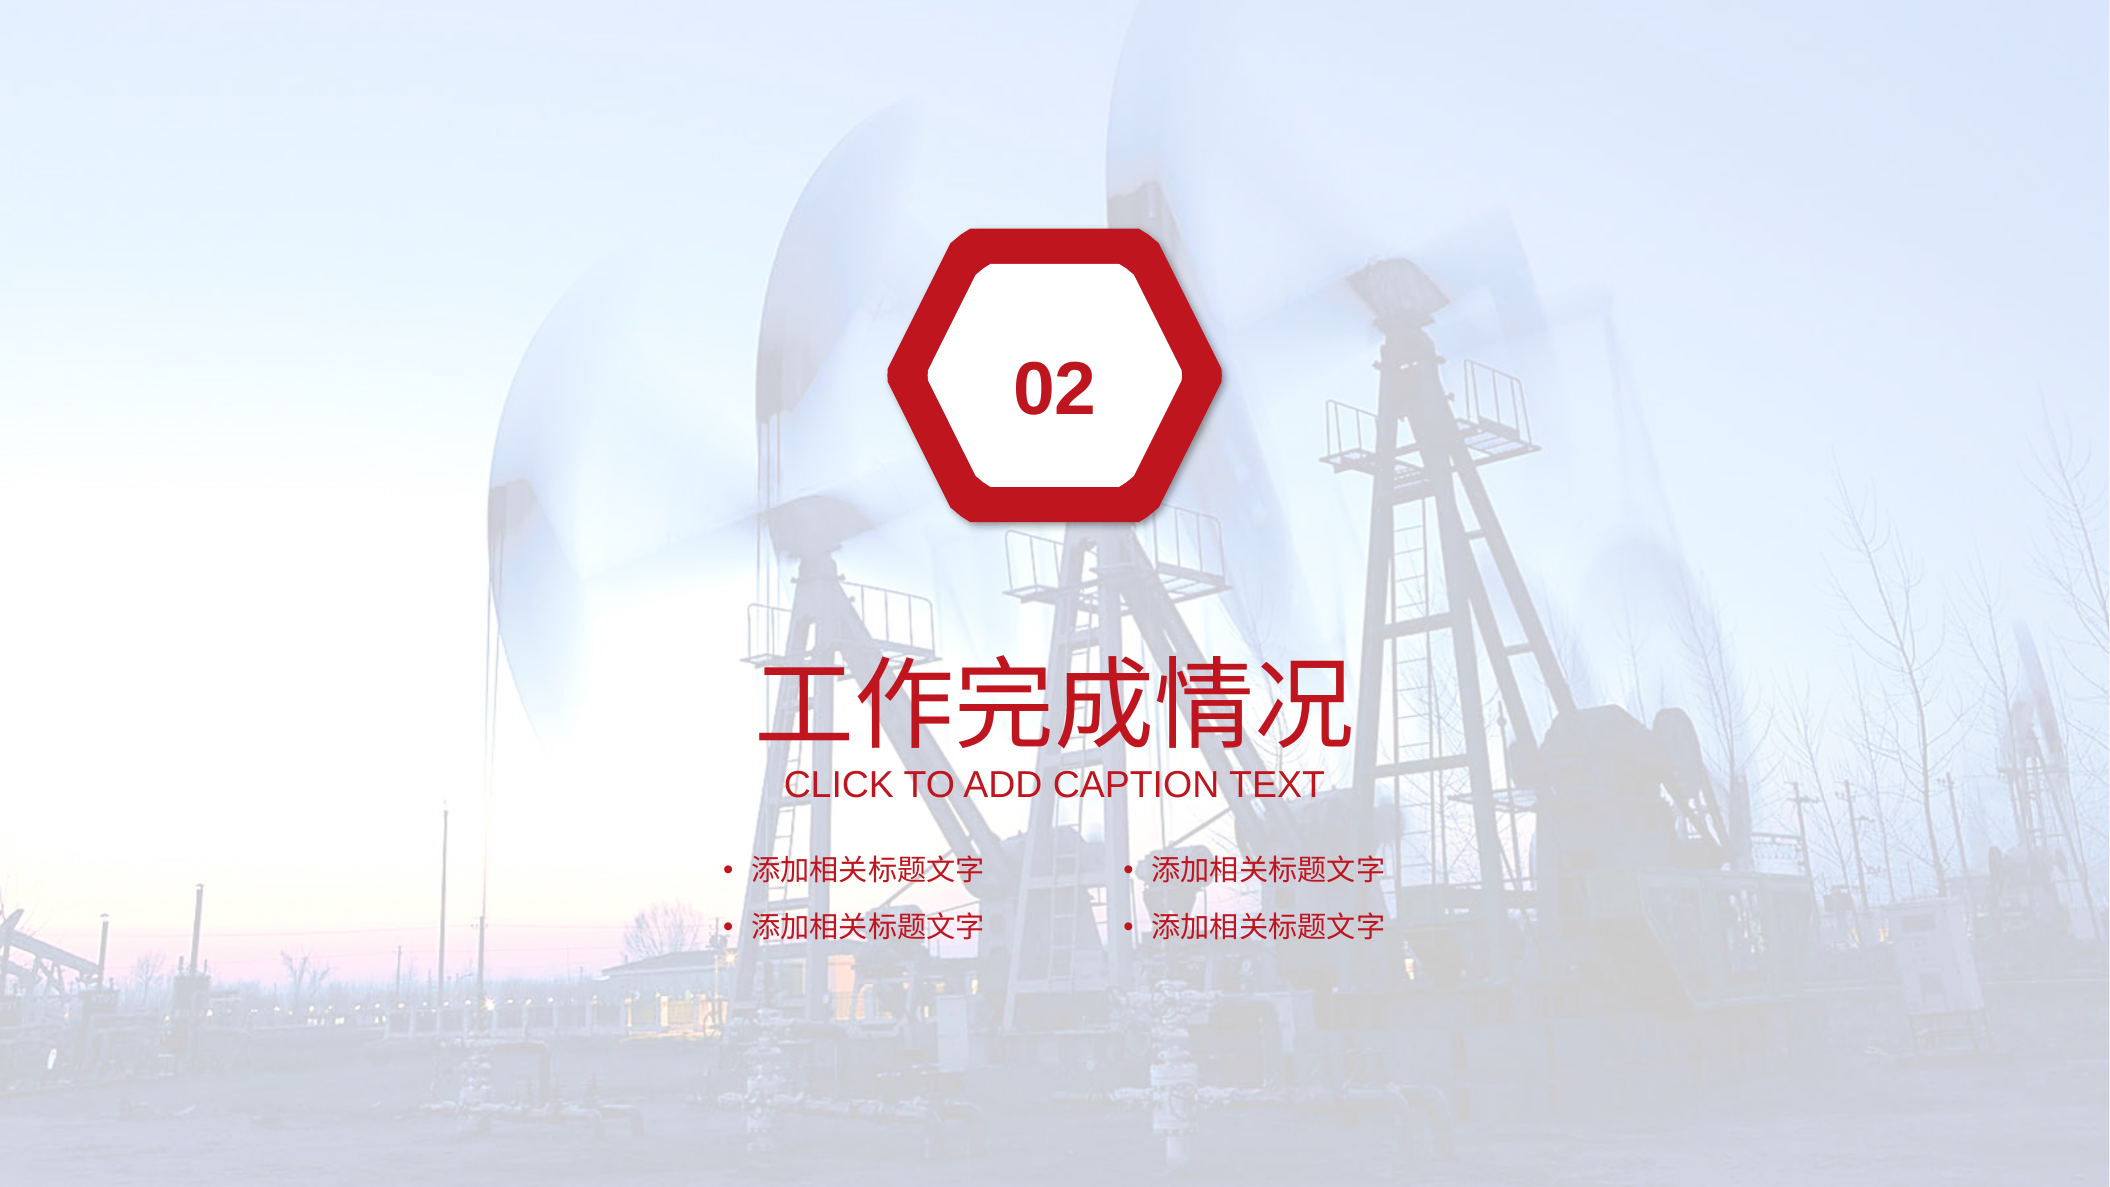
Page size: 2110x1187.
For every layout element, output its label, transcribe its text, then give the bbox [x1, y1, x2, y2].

text_box 添加相关标题文字 [1123, 851, 1386, 887]
text_box 添加相关标题文字 [722, 851, 986, 887]
text_box 添加相关标题文字 [722, 908, 986, 944]
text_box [887, 228, 1222, 523]
text_box 添加相关标题文字 [1123, 908, 1386, 944]
